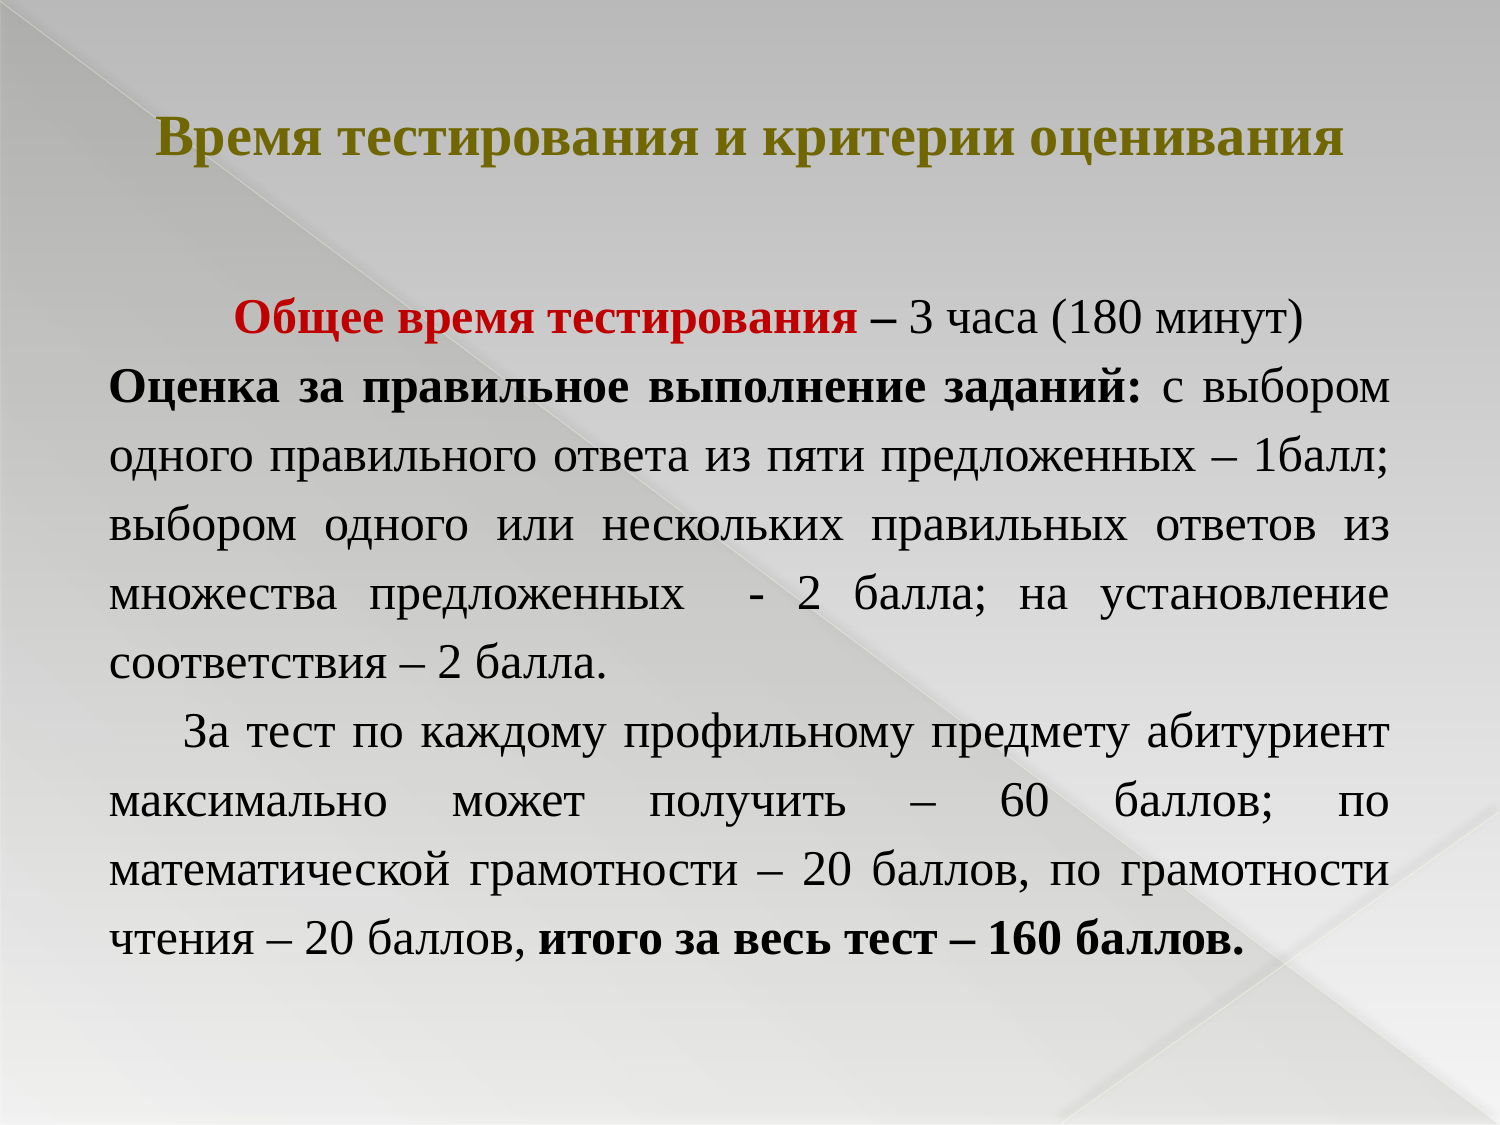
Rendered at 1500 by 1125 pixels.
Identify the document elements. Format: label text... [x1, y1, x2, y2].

text_box Общее время тестирования – 3 часа (180 минут) Оценка за правильное выполнение заданий: с выбором одного правильного ответа из пяти предложенных – 1балл; выбором одного или нескольких правильных ответов из множества предложенных - 2 балла; на установление соответствия – 2 балла. За тест по каждому профильному предмету абитуриент максимально может получить – 60 баллов; по математической грамотности – 20 баллов, по грамотности чтения – 20 баллов, итого за весь тест – 160 баллов. [94, 267, 1406, 1030]
text_box Время тестирования и критерии оценивания [82, 89, 1418, 175]
